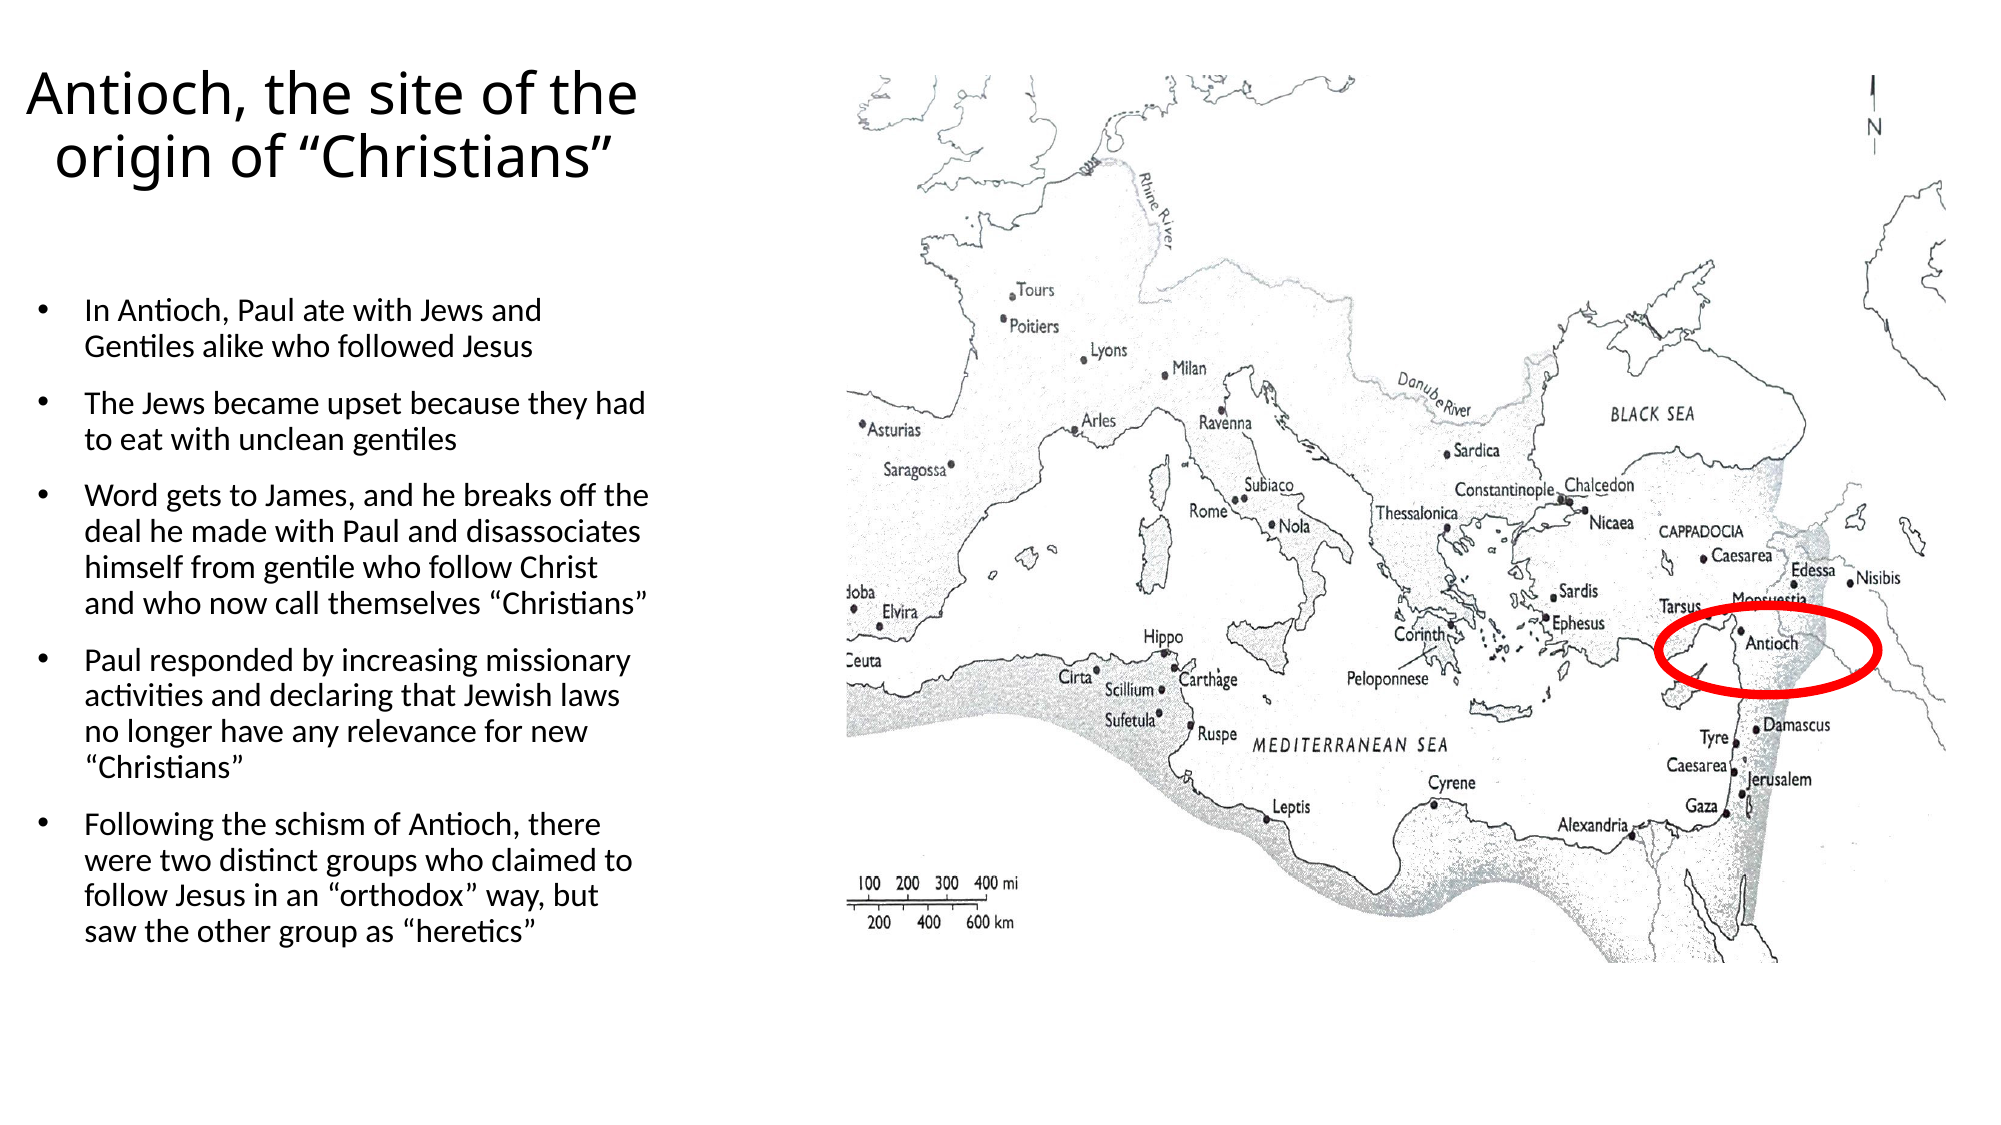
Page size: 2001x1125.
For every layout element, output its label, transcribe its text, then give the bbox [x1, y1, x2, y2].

title Antioch, the site of the origin of “Christians” [10, 38, 656, 198]
list In Antioch, Paul ate with Jews and Gentiles alike who followed Jesus The Jews became upset because they had to eat with unclean gentiles Word gets to James, and he breaks off the deal he made with Paul and disassociates himself from gentile who follow Christ and who now call themselves “Christians” Paul responded by increasing missionary activities and declaring that Jewish laws no longer have any relevance for new “Christians” Following the schism of Antioch, there were two distinct groups who claimed to follow Jesus in an “orthodox” way, but saw the other group as “heretics” [22, 285, 668, 1015]
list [846, 74, 1946, 963]
